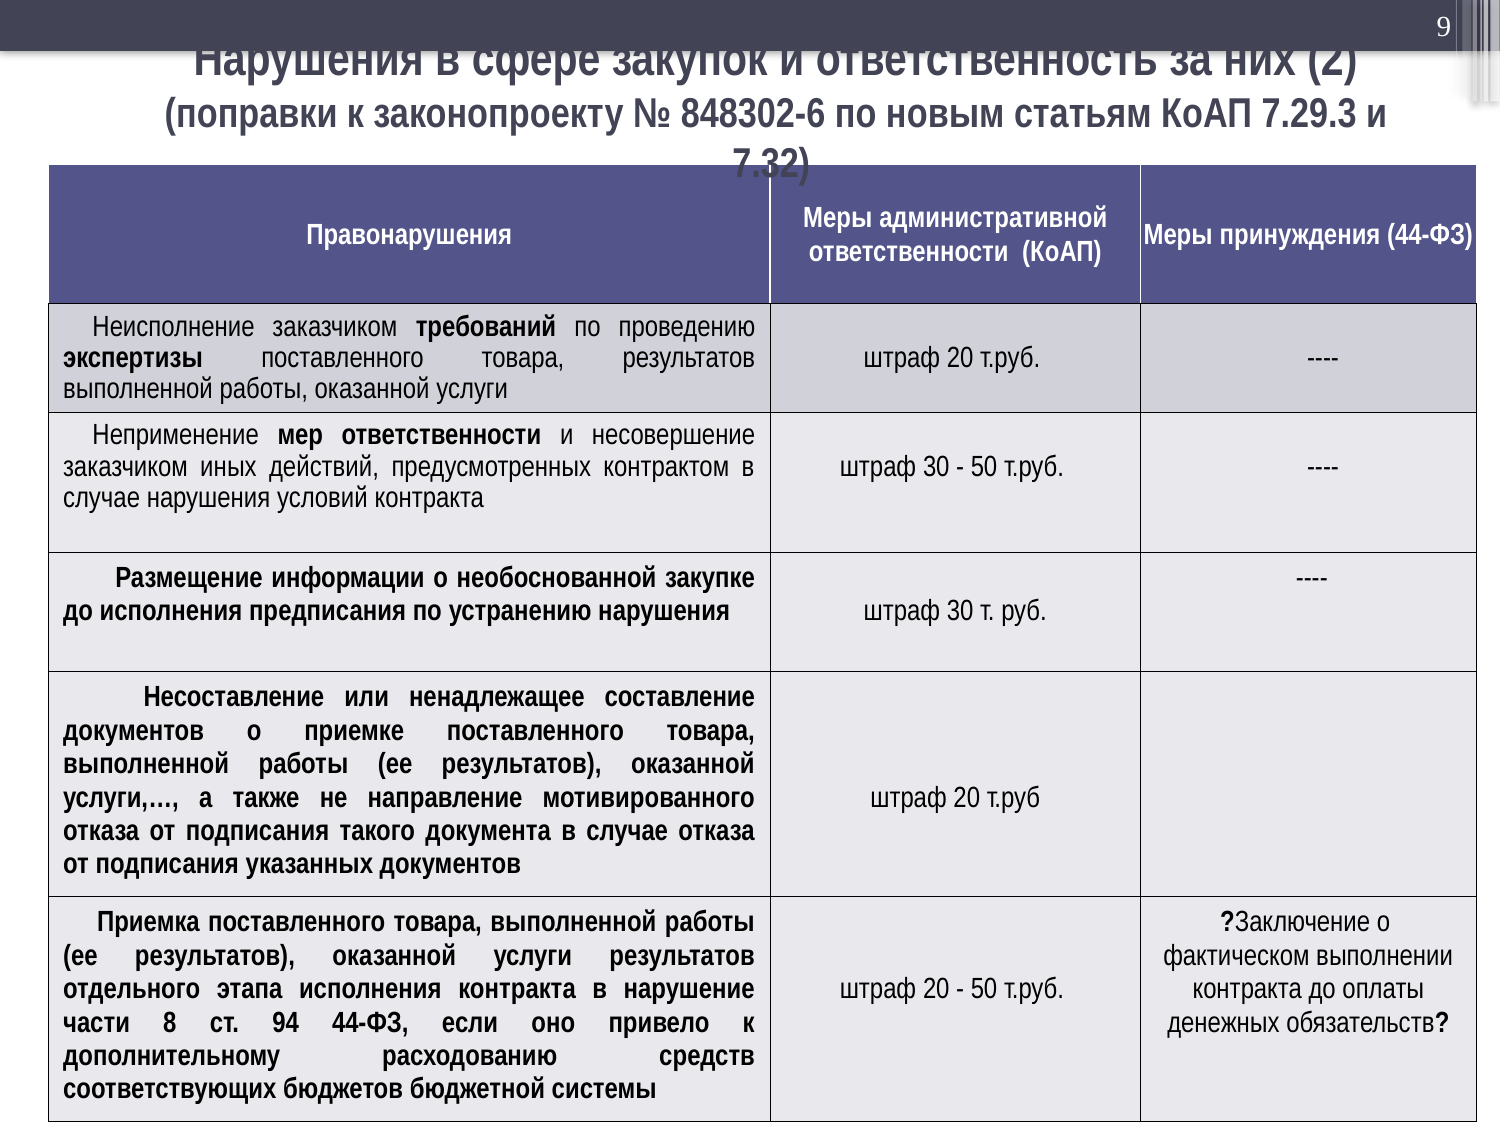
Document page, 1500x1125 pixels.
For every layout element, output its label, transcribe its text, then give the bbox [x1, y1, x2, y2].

table_cell Неприменение мер ответственности и несовершение заказчиком иных действий, предусмотренных контрактом в случае нарушения условий контракта [49, 413, 770, 552]
table_cell штраф 30 т. руб. [771, 553, 1140, 671]
table_cell штраф 20 т.руб [771, 672, 1140, 896]
table_cell ---- [1141, 304, 1476, 412]
table_cell ---- [1141, 553, 1476, 671]
table_cell [1141, 672, 1476, 896]
table_cell штраф 20 - 50 т.руб. [771, 897, 1140, 1121]
table_header Меры принуждения (44-ФЗ) [1141, 165, 1476, 303]
table_cell Приемка поставленного товара, выполненной работы (ее результатов), оказанной услуги результатов отдельного этапа исполнения контракта в нарушение части 8 ст. 94 44-ФЗ, если оно привело к дополнительному расходованию средств соответствующих бюджетов бюджетной системы [49, 897, 770, 1121]
table_cell Неисполнение заказчиком требований по проведению экспертизы поставленного товара, результатов выполненной работы, оказанной услуги [49, 304, 770, 412]
table_cell ?Заключение о фактическом выполнении контракта до оплаты денежных обязательств? [1141, 897, 1476, 1121]
text_box Нарушения в сфере закупок и ответственность за них (2) (поправки к законопроекту № 848302-6 по новым статьям КоАП 7.29.3 и 7.32) [106, 64, 1446, 147]
table_cell штраф 20 т.руб. [771, 304, 1140, 412]
slide_number 9 [1204, 0, 1466, 51]
table_header Правонарушения [49, 165, 769, 303]
table_cell Размещение информации о необоснованной закупке до исполнения предписания по устранению нарушения [49, 553, 770, 671]
table_cell штраф 30 - 50 т.руб. [771, 413, 1140, 552]
table_cell ---- [1141, 413, 1476, 552]
table_cell Несоставление или ненадлежащее составление документов о приемке поставленного товара, выполненной работы (ее результатов), оказанной услуги,…, а также не направление мотивированного отказа от подписания такого документа в случае отказа от подписания указанных документов [49, 672, 770, 896]
table_header Меры административной ответственности (КоАП) [771, 165, 1140, 303]
